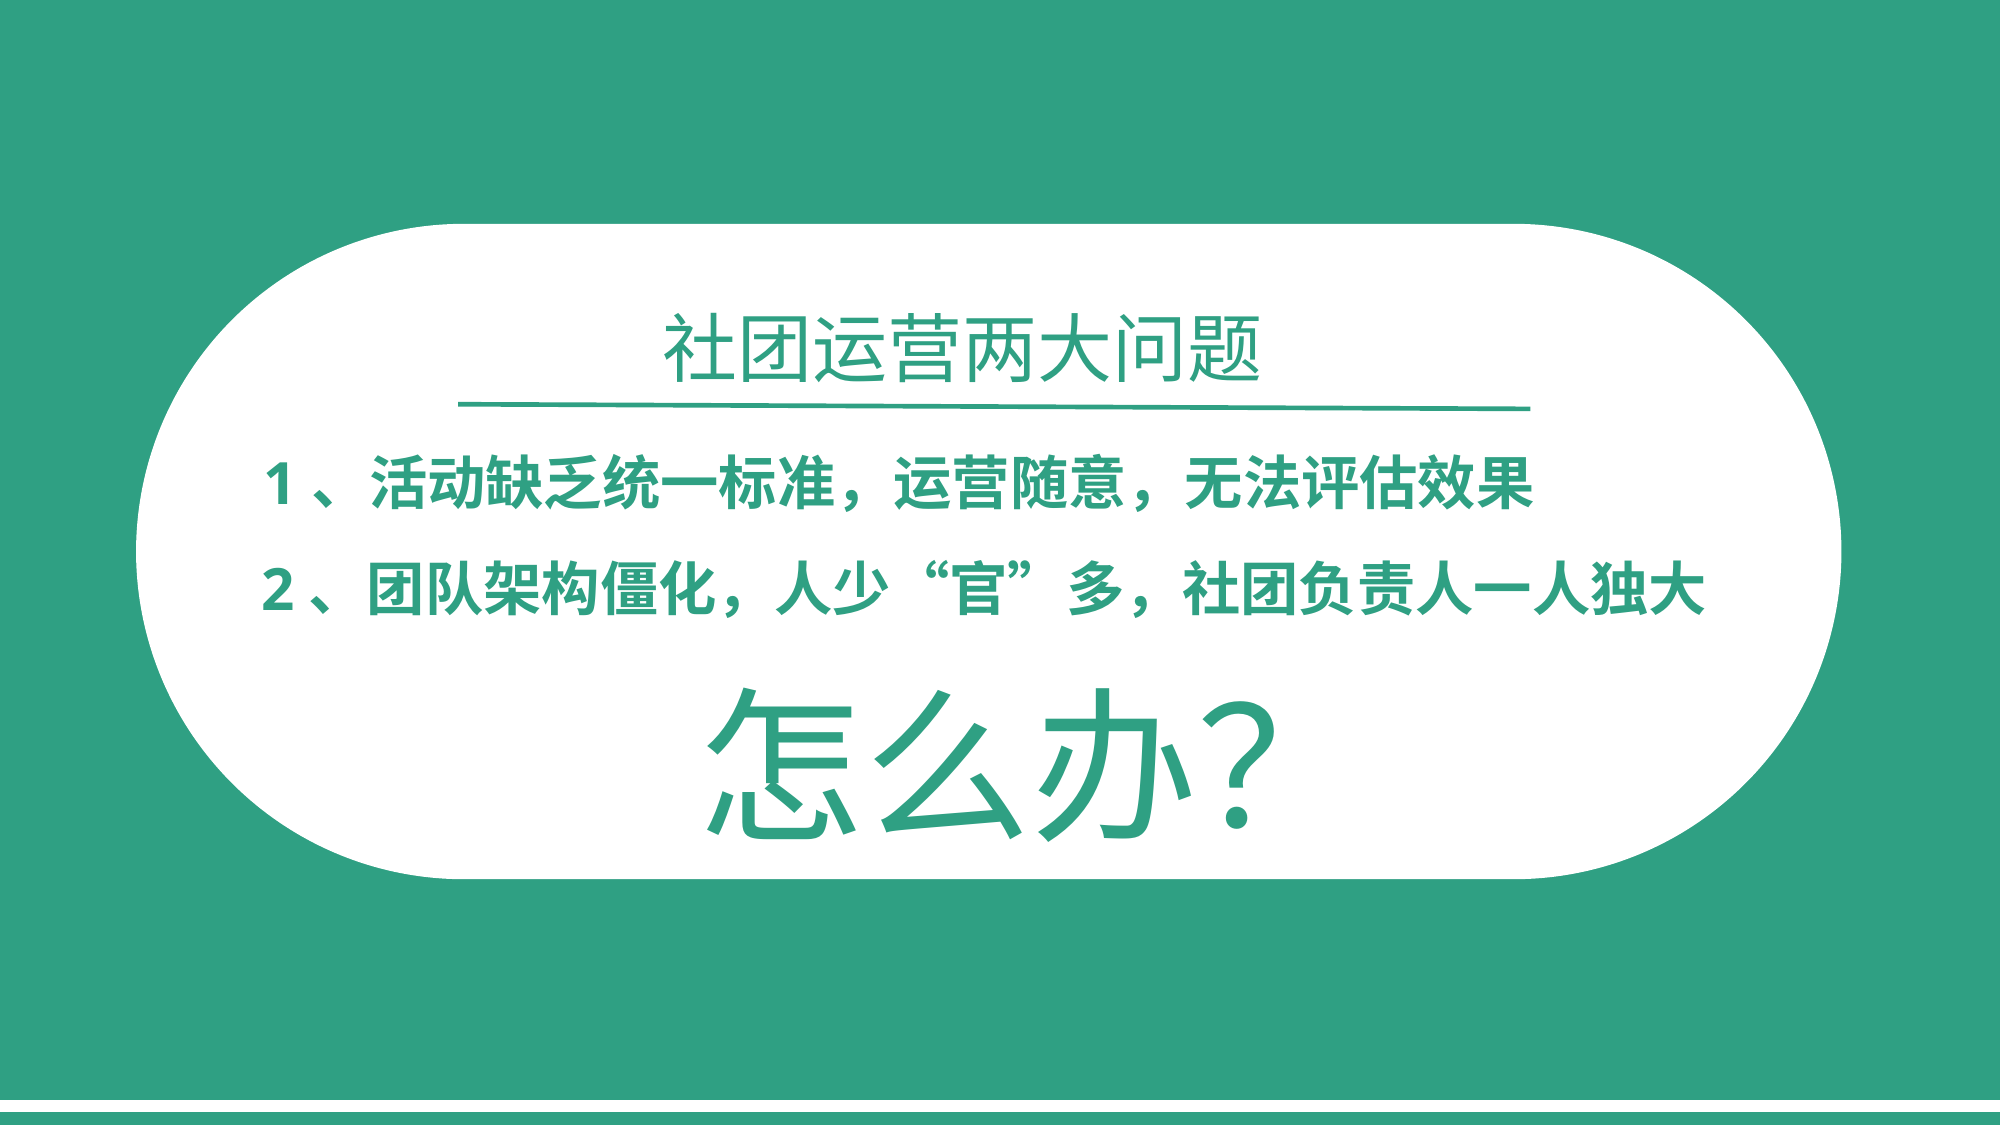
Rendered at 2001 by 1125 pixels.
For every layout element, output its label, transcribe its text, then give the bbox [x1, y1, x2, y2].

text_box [458, 404, 1531, 409]
text_box 社团运营两大问题 [647, 258, 2000, 338]
text_box 1、活动缺乏统一标准，运营随意，无法评估效果 [248, 410, 1935, 506]
text_box 2、团队架构僵化，人少“官”多，社团负责人一人独大 [246, 516, 2000, 744]
text_box [135, 222, 1841, 881]
text_box 怎么办？ [682, 574, 1552, 887]
